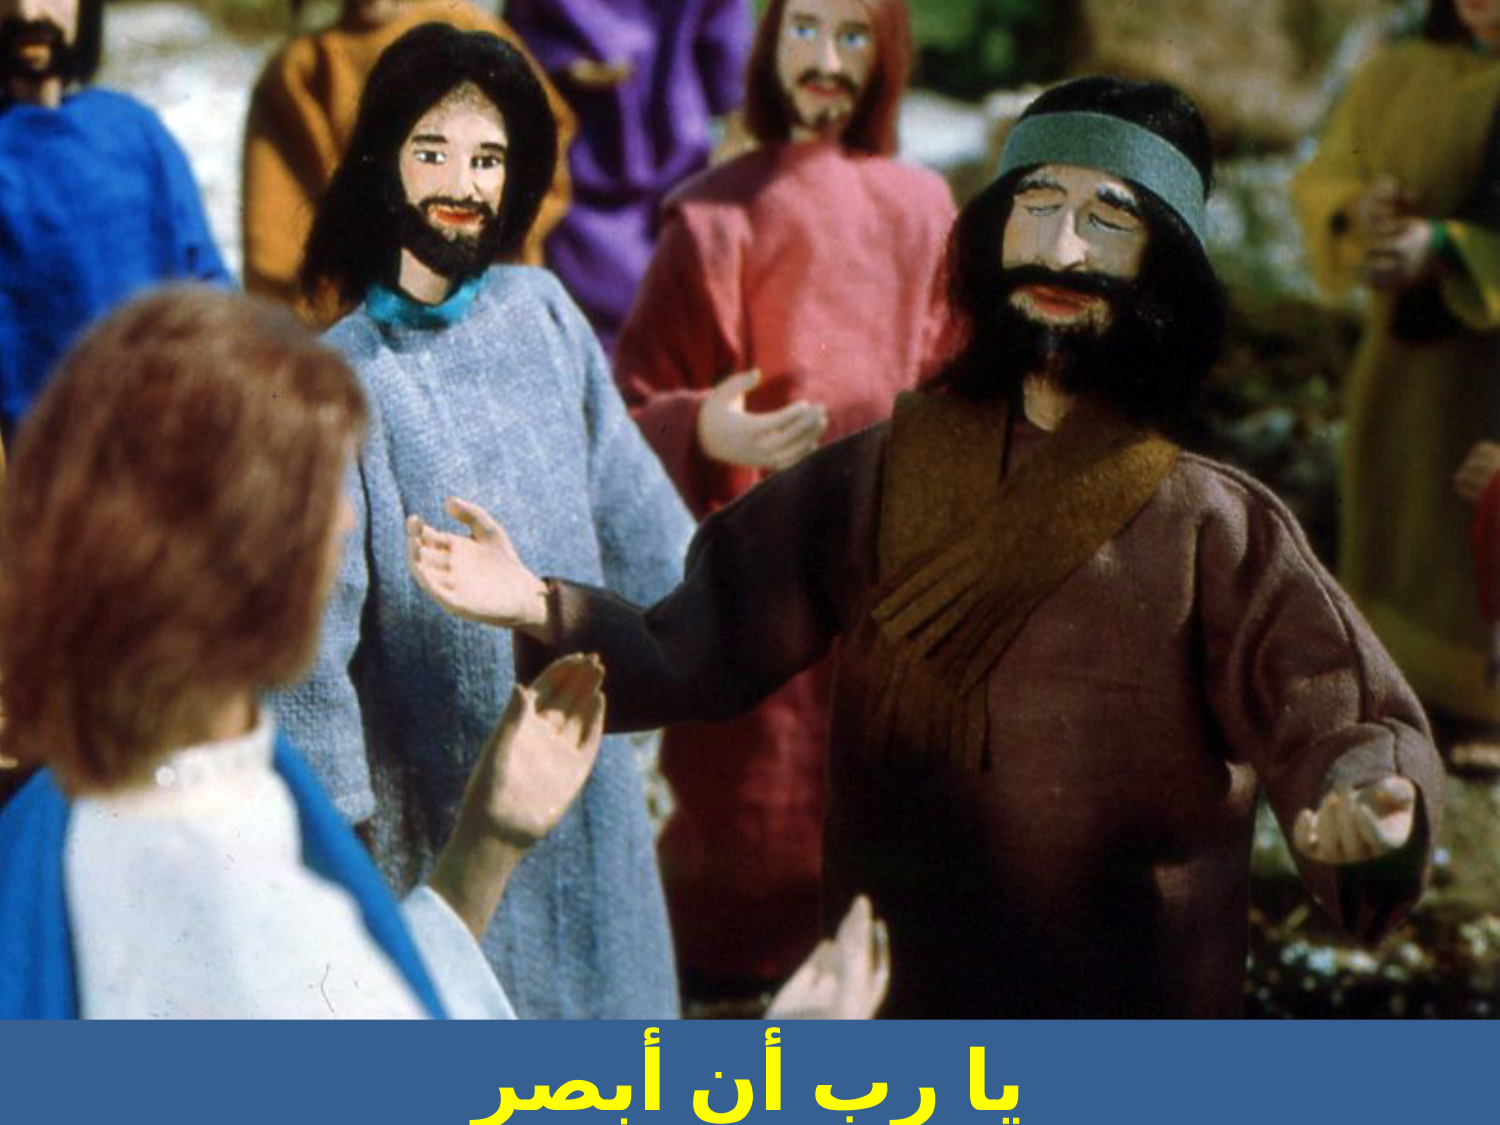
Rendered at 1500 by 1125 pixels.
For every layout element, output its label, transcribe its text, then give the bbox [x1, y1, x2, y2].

text_box يا رب أن أبصر [0, 1026, 1500, 1125]
picture [0, 0, 1500, 1020]
